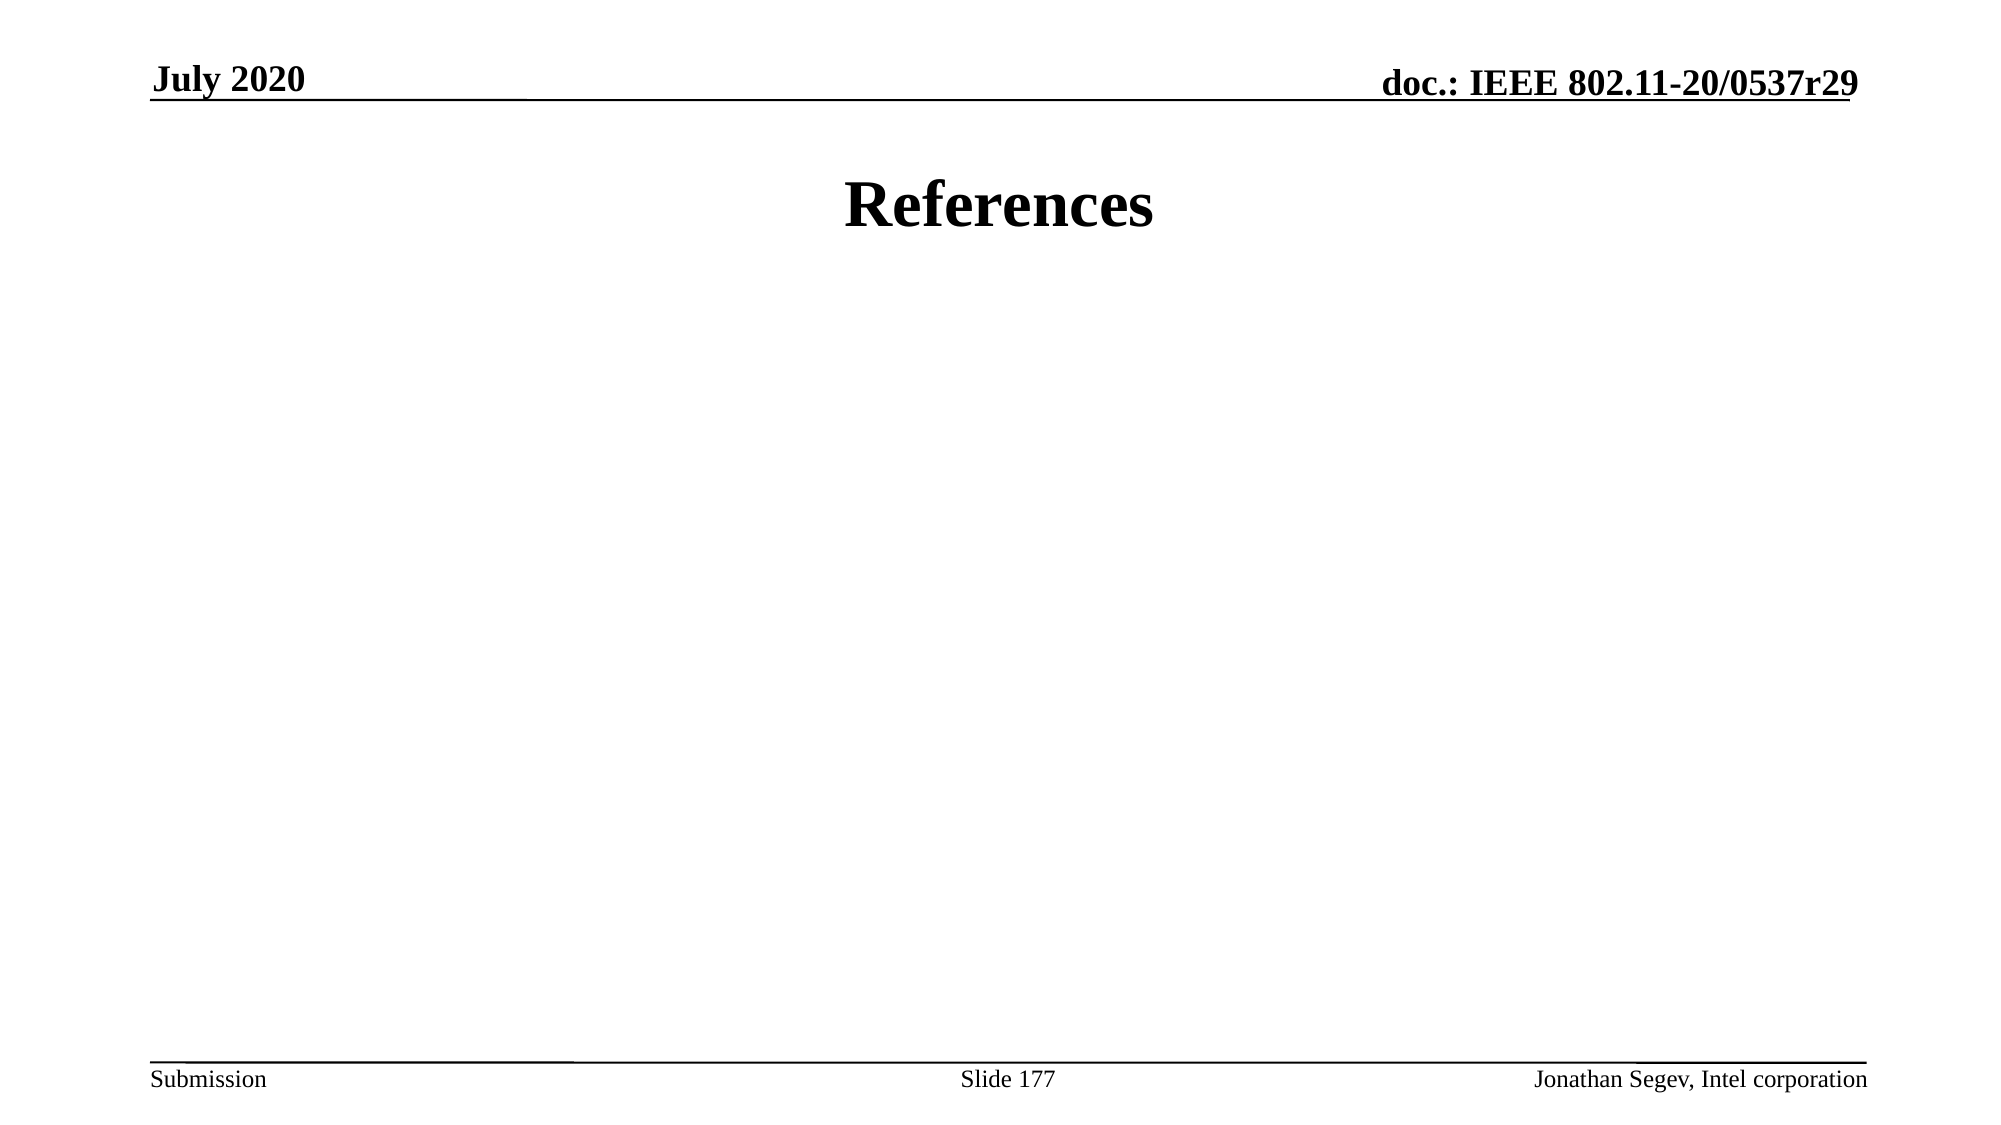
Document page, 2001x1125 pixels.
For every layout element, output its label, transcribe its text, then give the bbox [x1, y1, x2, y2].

footer Jonathan Segev, Intel corporation [1171, 1061, 1869, 1093]
slide_number Slide 177 [950, 1061, 1067, 1123]
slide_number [152, 54, 563, 100]
title References [149, 112, 1850, 288]
